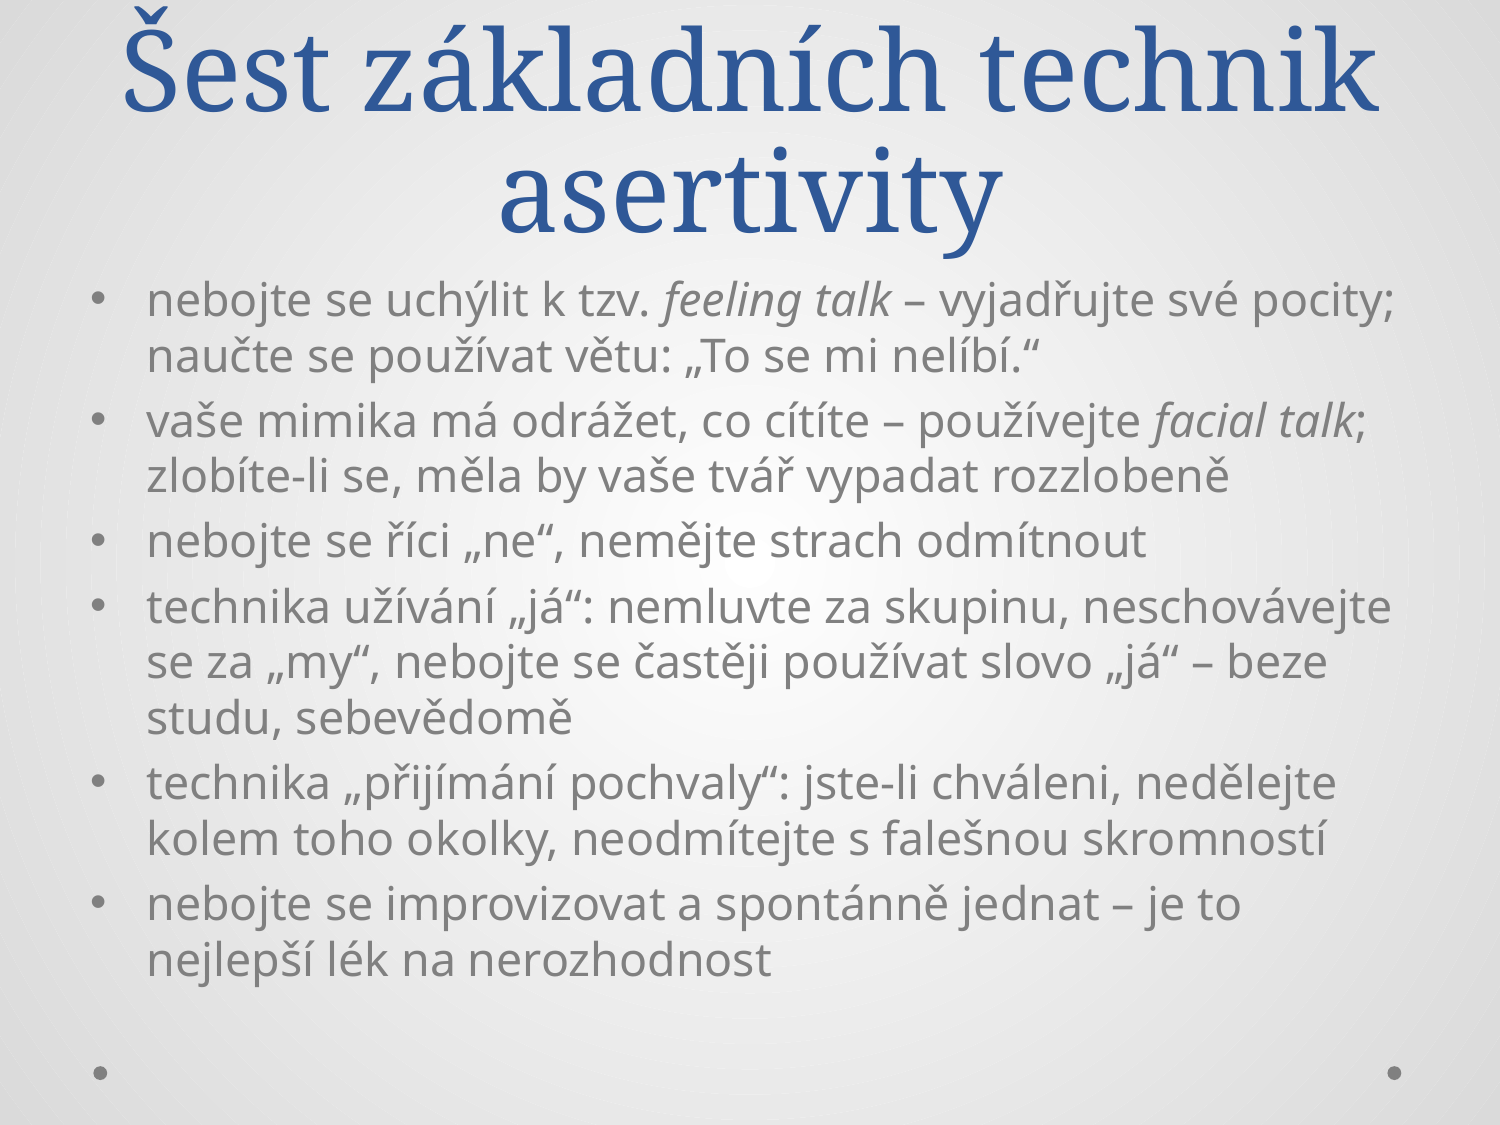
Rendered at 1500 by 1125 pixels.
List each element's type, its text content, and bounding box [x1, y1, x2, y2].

title Šest základních technik asertivity [75, 0, 1425, 262]
list nebojte se uchýlit k tzv. feeling talk – vyjadřujte své pocity; naučte se používat větu: „To se mi nelíbí.“ vaše mimika má odrážet, co cítíte – používejte facial talk; zlobíte-li se, měla by vaše tvář vypadat rozzlobeně nebojte se říci „ne“, nemějte strach odmítnout technika užívání „já“: nemluvte za skupinu, neschovávejte se za „my“, nebojte se častěji používat slovo „já“ – beze studu, sebevědomě technika „přijímání pochvaly“: jste-li chváleni, nedělejte kolem toho okolky, neodmítejte s falešnou skromností nebojte se improvizovat a spontánně jednat – je to nejlepší lék na nerozhodnost [75, 262, 1425, 1005]
